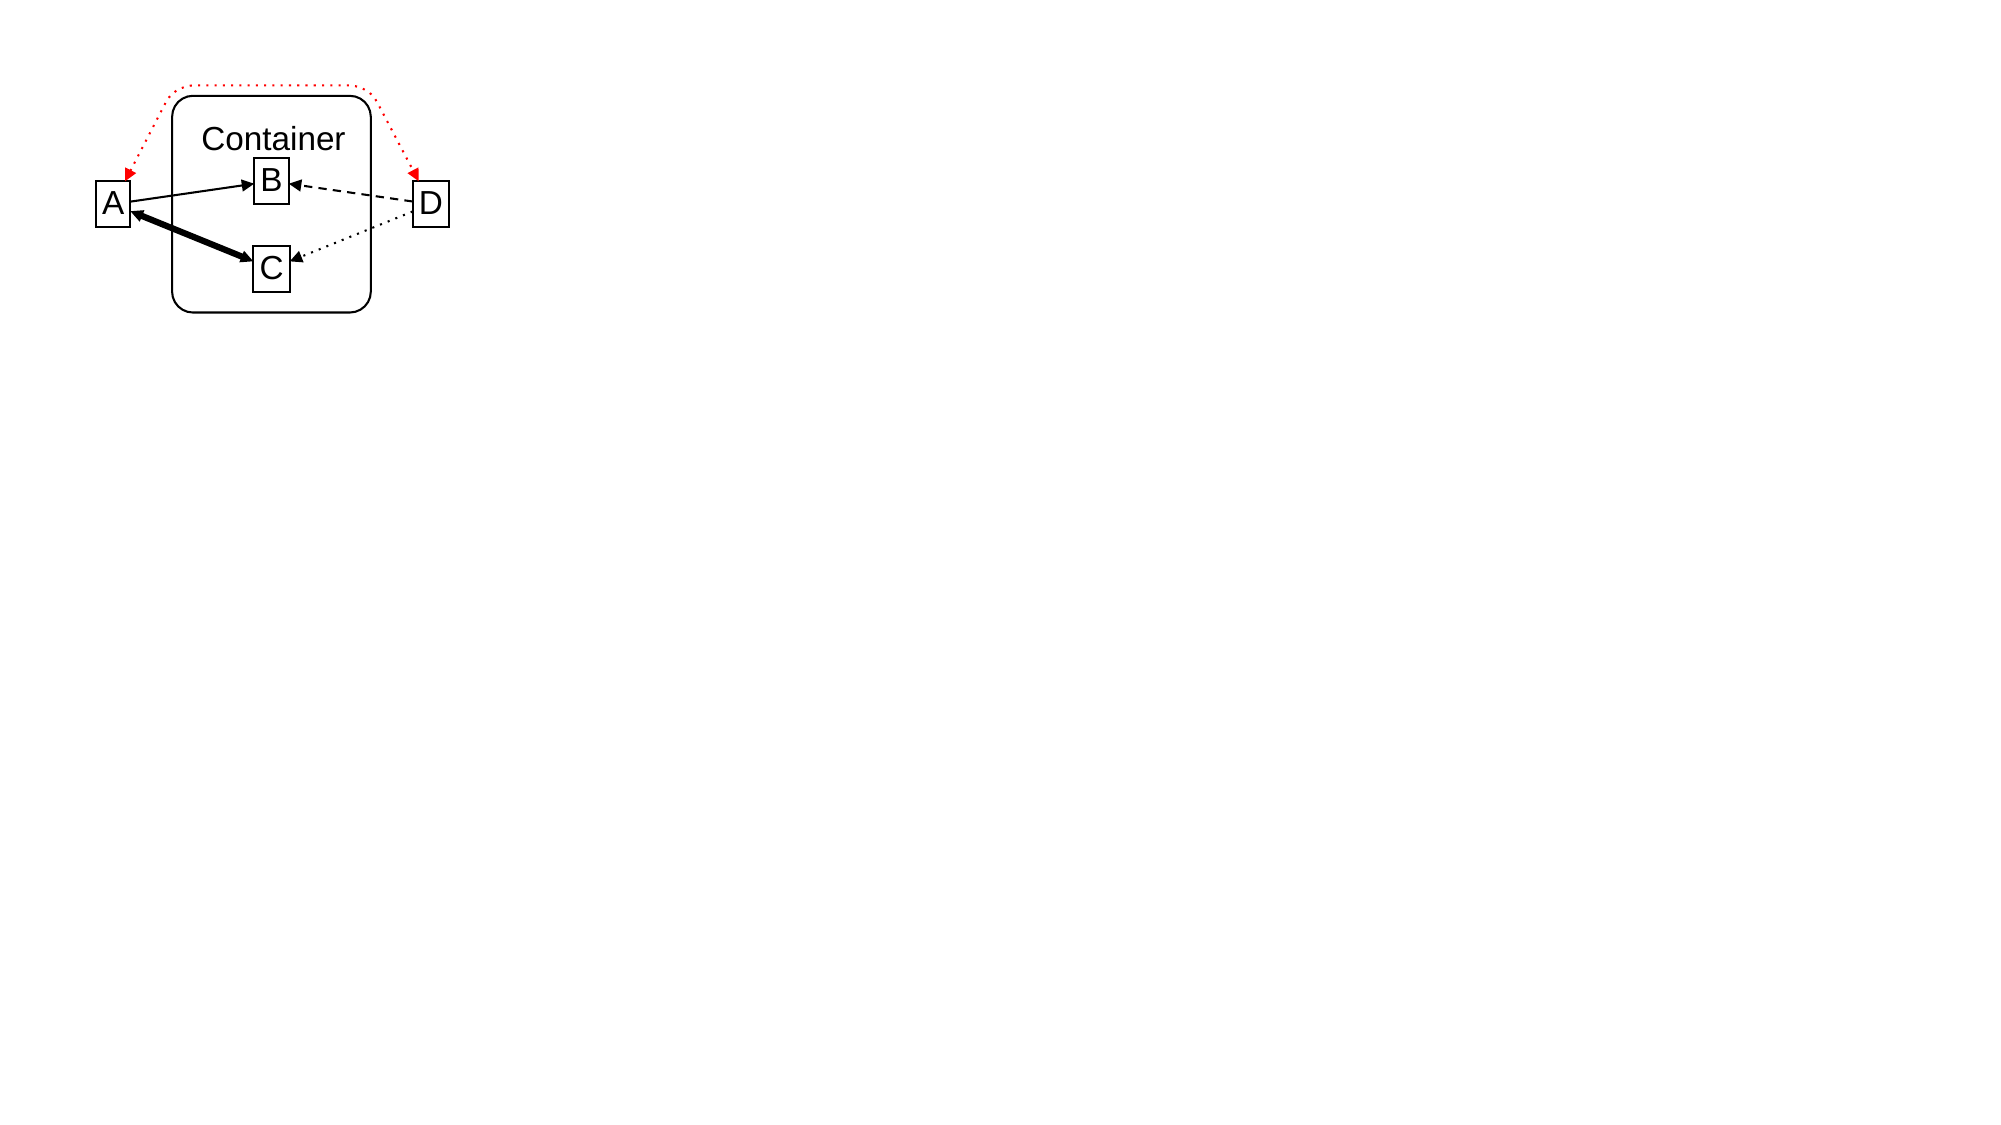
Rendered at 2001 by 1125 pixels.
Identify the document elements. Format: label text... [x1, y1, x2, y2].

text_box [74, 74, 471, 334]
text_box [289, 211, 413, 262]
text_box C [253, 245, 290, 292]
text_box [130, 183, 255, 202]
text_box [125, 84, 419, 182]
text_box [171, 202, 372, 245]
text_box [171, 262, 372, 314]
text_box A [95, 181, 131, 227]
text_box B [254, 182, 289, 205]
text_box D [412, 181, 450, 227]
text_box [130, 211, 254, 262]
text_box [288, 183, 413, 202]
